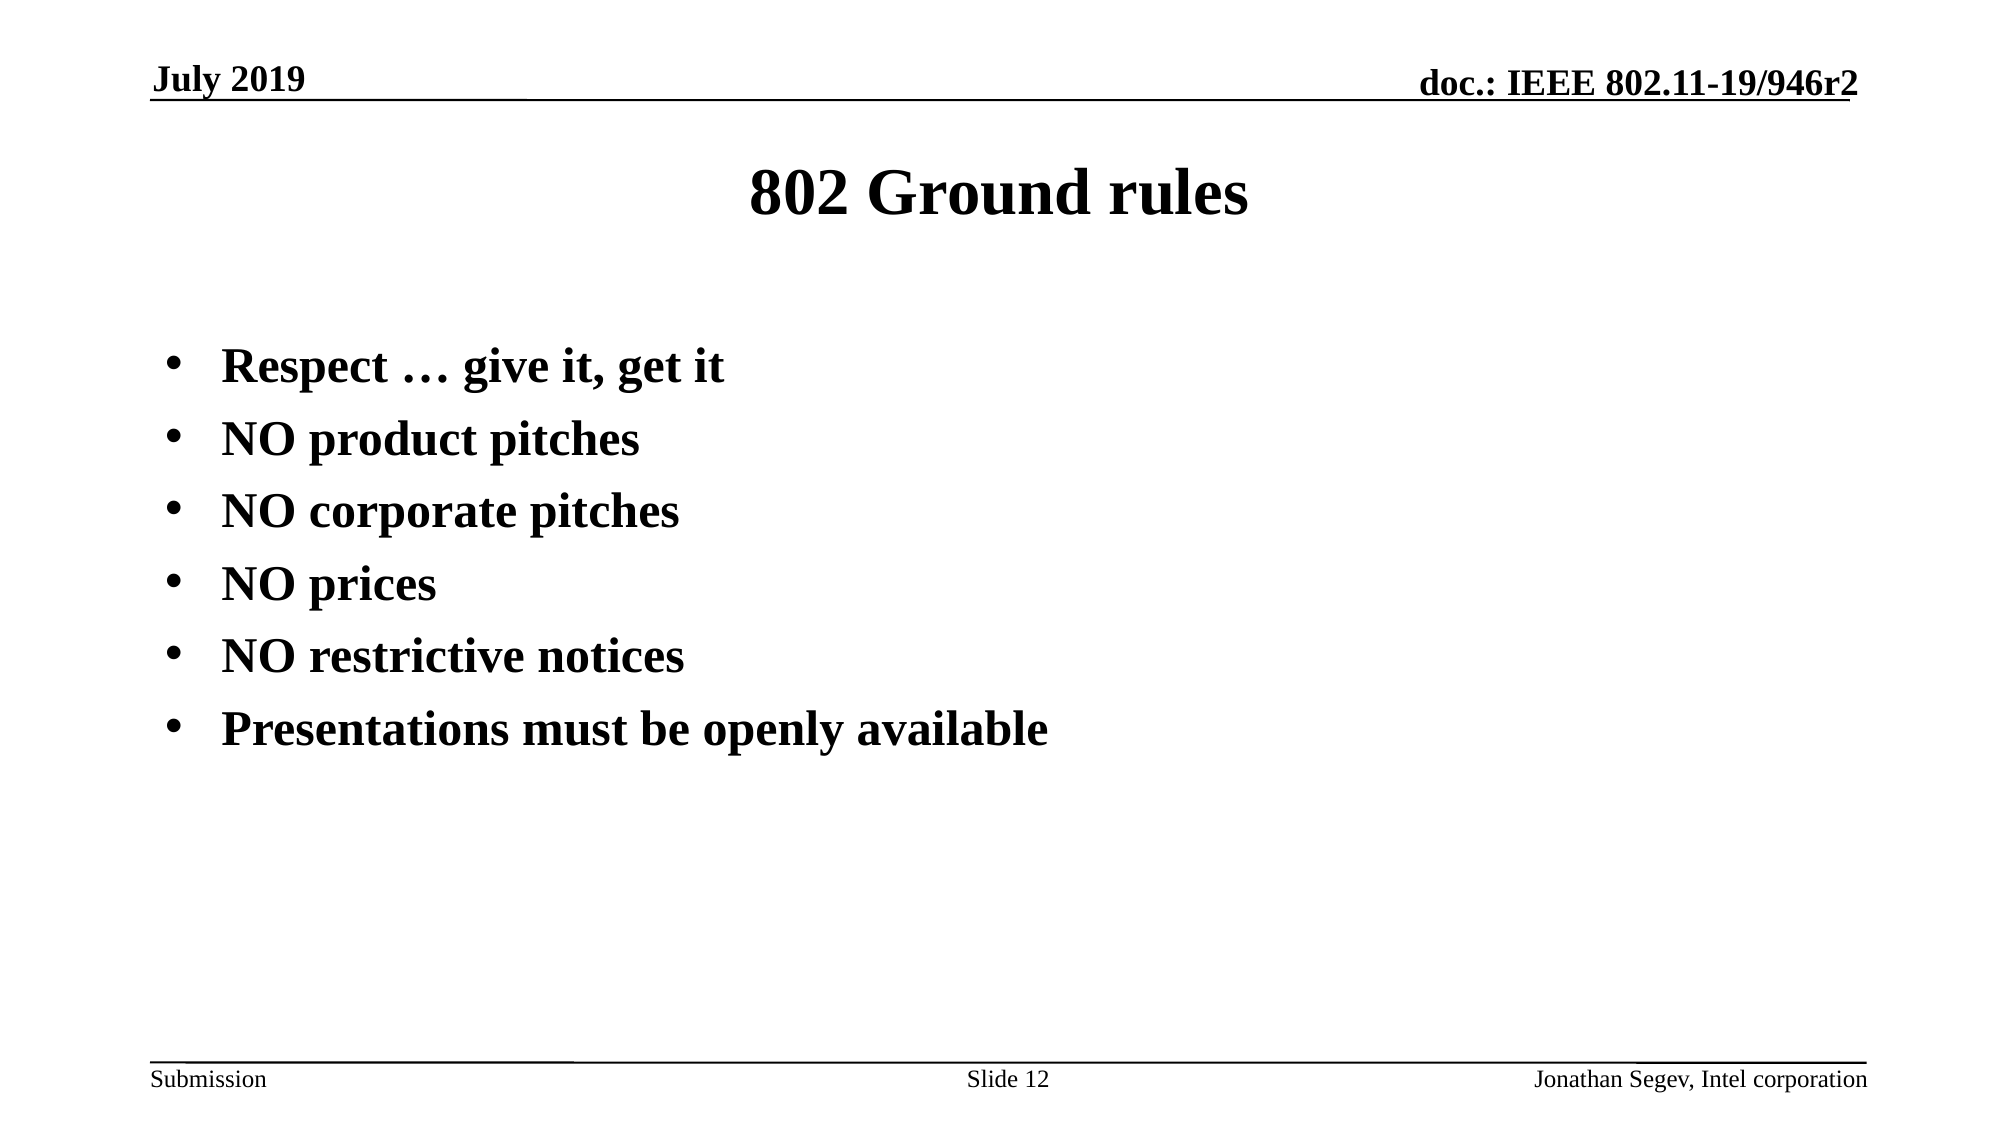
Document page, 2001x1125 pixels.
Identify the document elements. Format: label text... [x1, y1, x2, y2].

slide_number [152, 54, 563, 100]
slide_number Slide 12 [950, 1061, 1067, 1123]
footer Jonathan Segev, Intel corporation [1171, 1061, 1869, 1093]
list Respect … give it, get it NO product pitches NO corporate pitches NO prices NO restrictive notices Presentations must be openly available [149, 324, 1850, 1000]
title 802 Ground rules [149, 112, 1850, 288]
